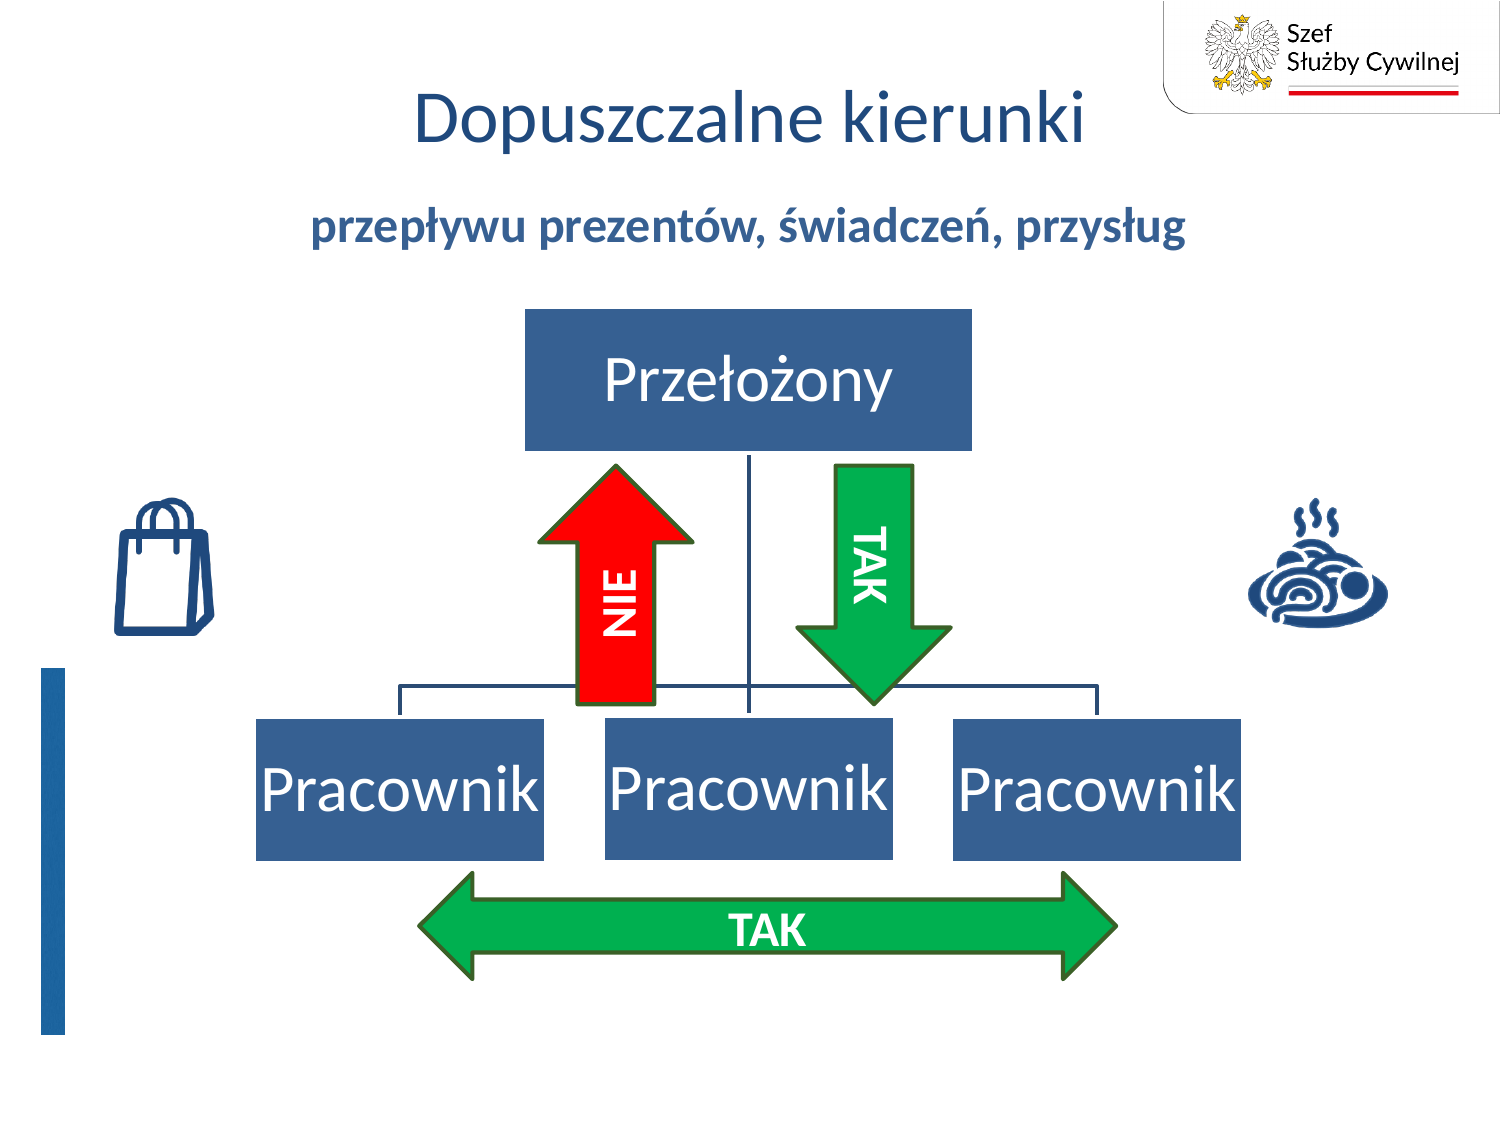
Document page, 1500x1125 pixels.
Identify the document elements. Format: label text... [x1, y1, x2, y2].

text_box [249, 228, 1251, 988]
text_box przepływu prezentów, świadczeń, przysług [97, 184, 1400, 260]
picture [41, 668, 65, 1035]
picture [1242, 486, 1393, 638]
picture [1163, 0, 1500, 114]
picture [88, 491, 239, 642]
title Dopuszczalne kierunki [100, 60, 1400, 184]
